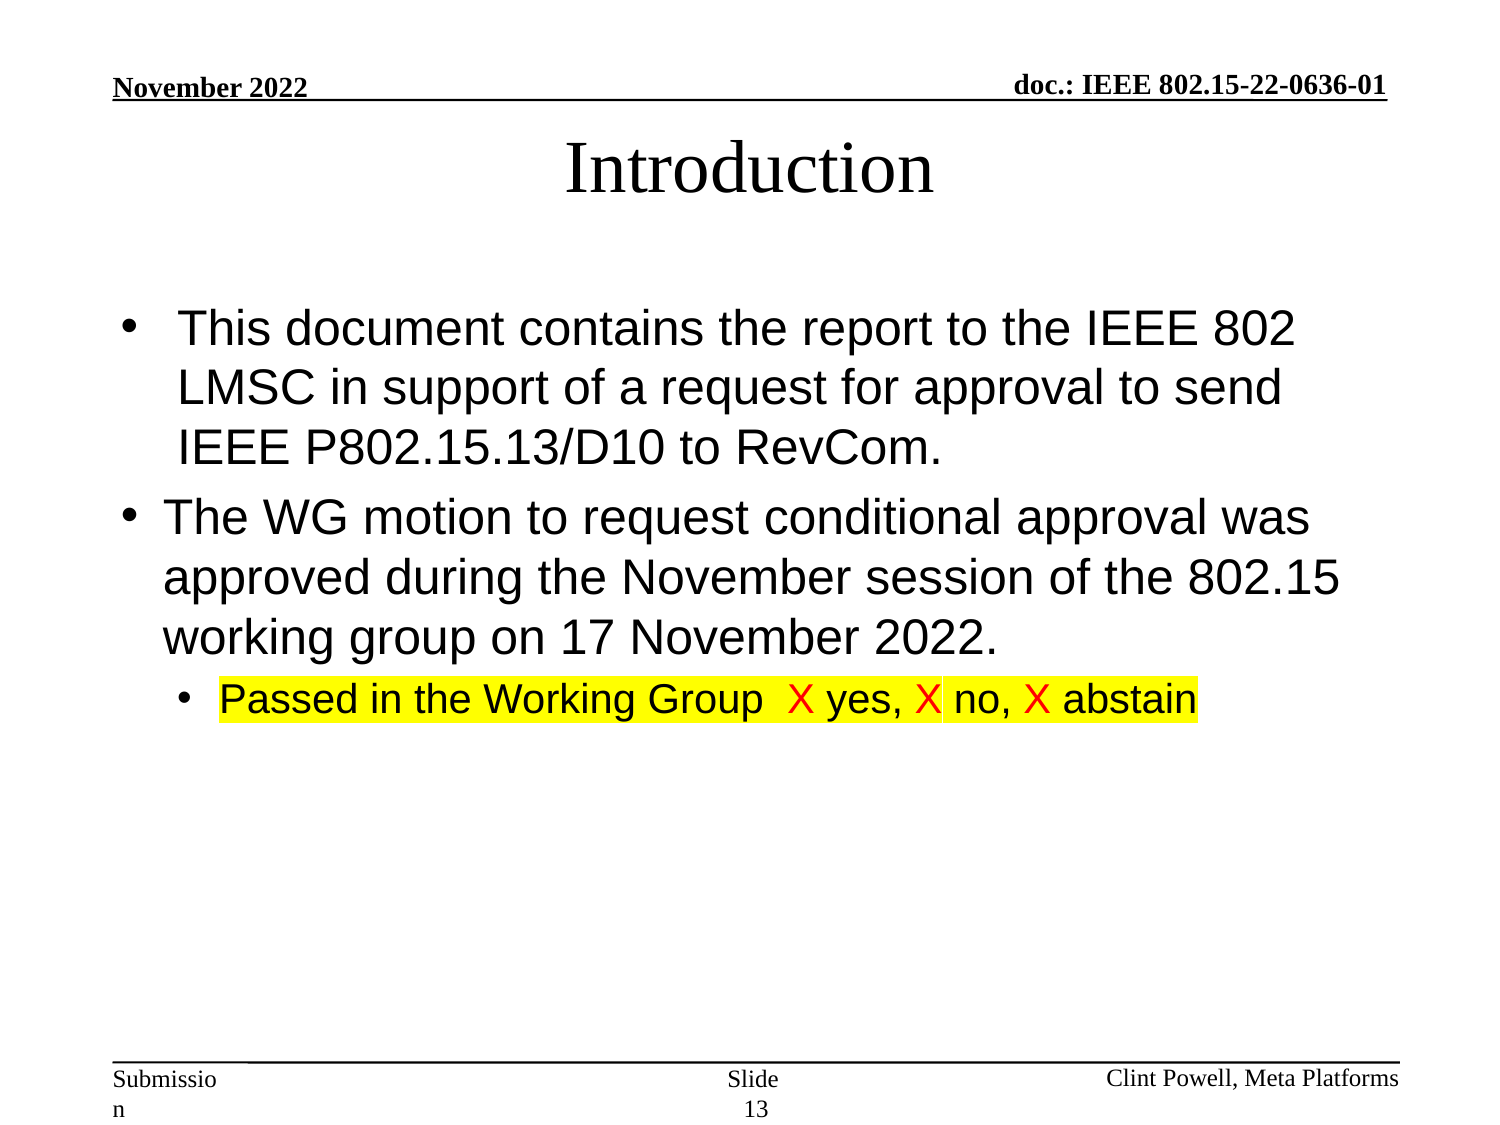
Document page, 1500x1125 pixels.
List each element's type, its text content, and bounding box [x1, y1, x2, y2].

list This document contains the report to the IEEE 802 LMSC in support of a request for approval to send IEEE P802.15.13/D10 to RevCom. The WG motion to request conditional approval was approved during the November session of the 802.15 working group on 17 November 2022. Passed in the Working Group X yes, X no, X abstain [105, 287, 1395, 941]
text_box Introduction [112, 75, 1388, 250]
slide_number Slide 13 [720, 1062, 792, 1093]
